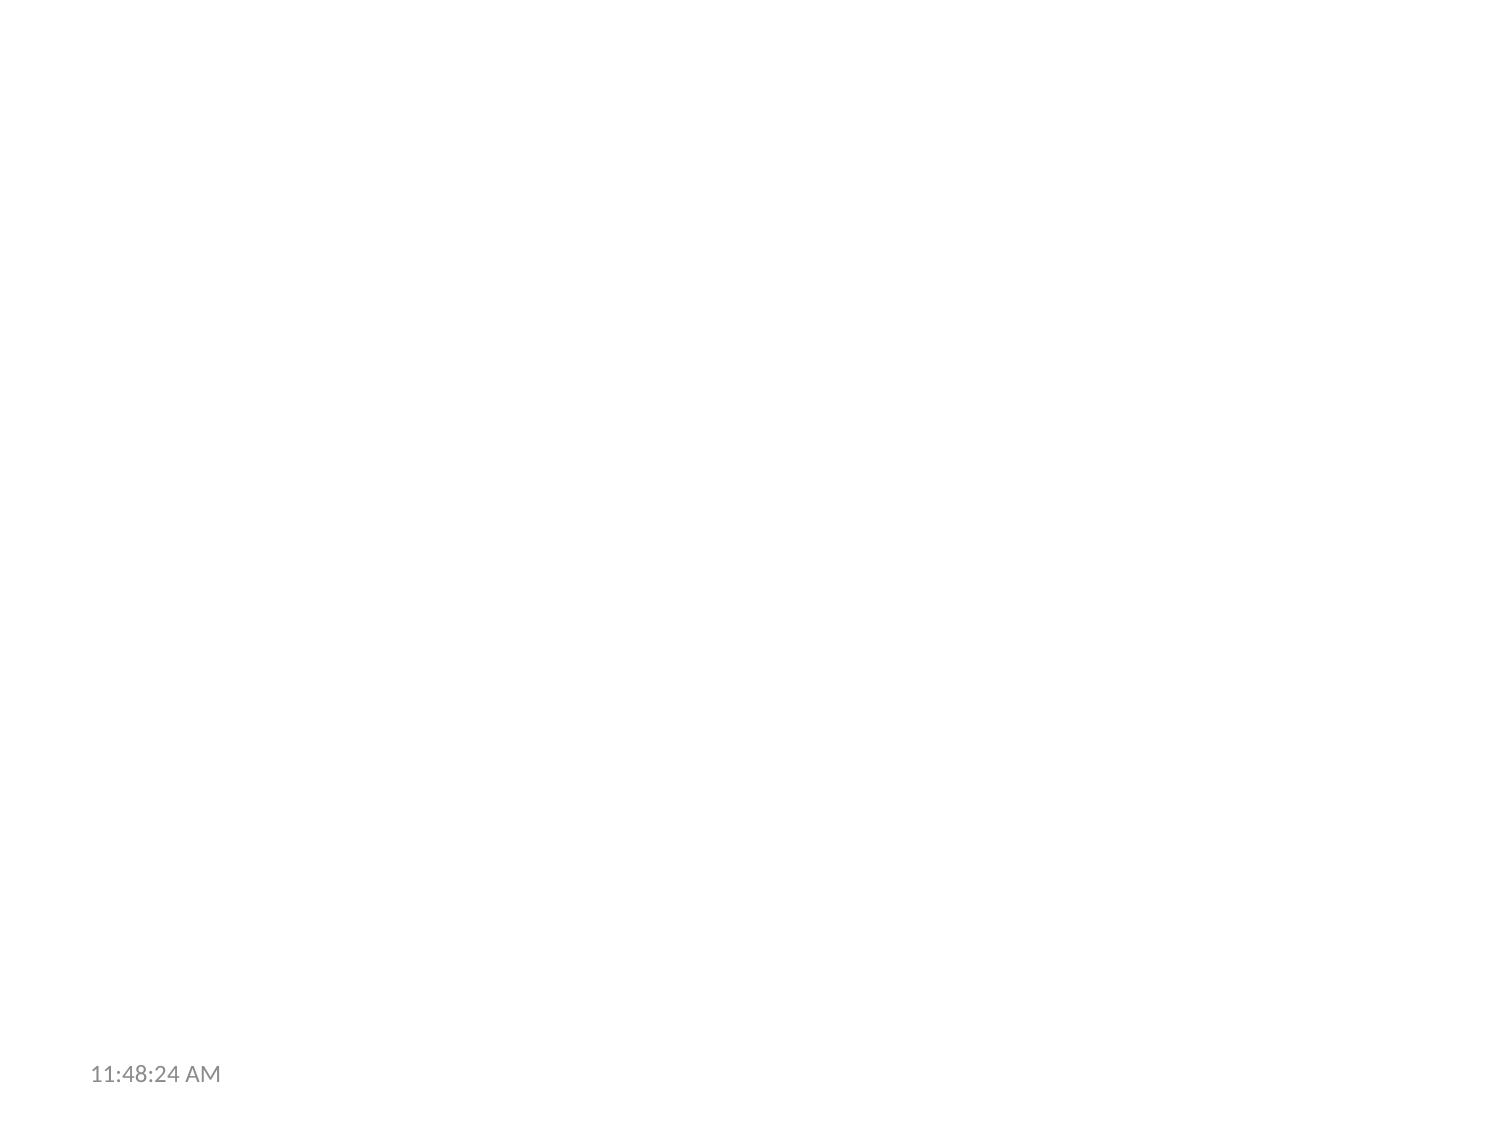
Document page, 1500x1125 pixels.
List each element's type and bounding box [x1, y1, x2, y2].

slide_number [75, 1042, 425, 1103]
